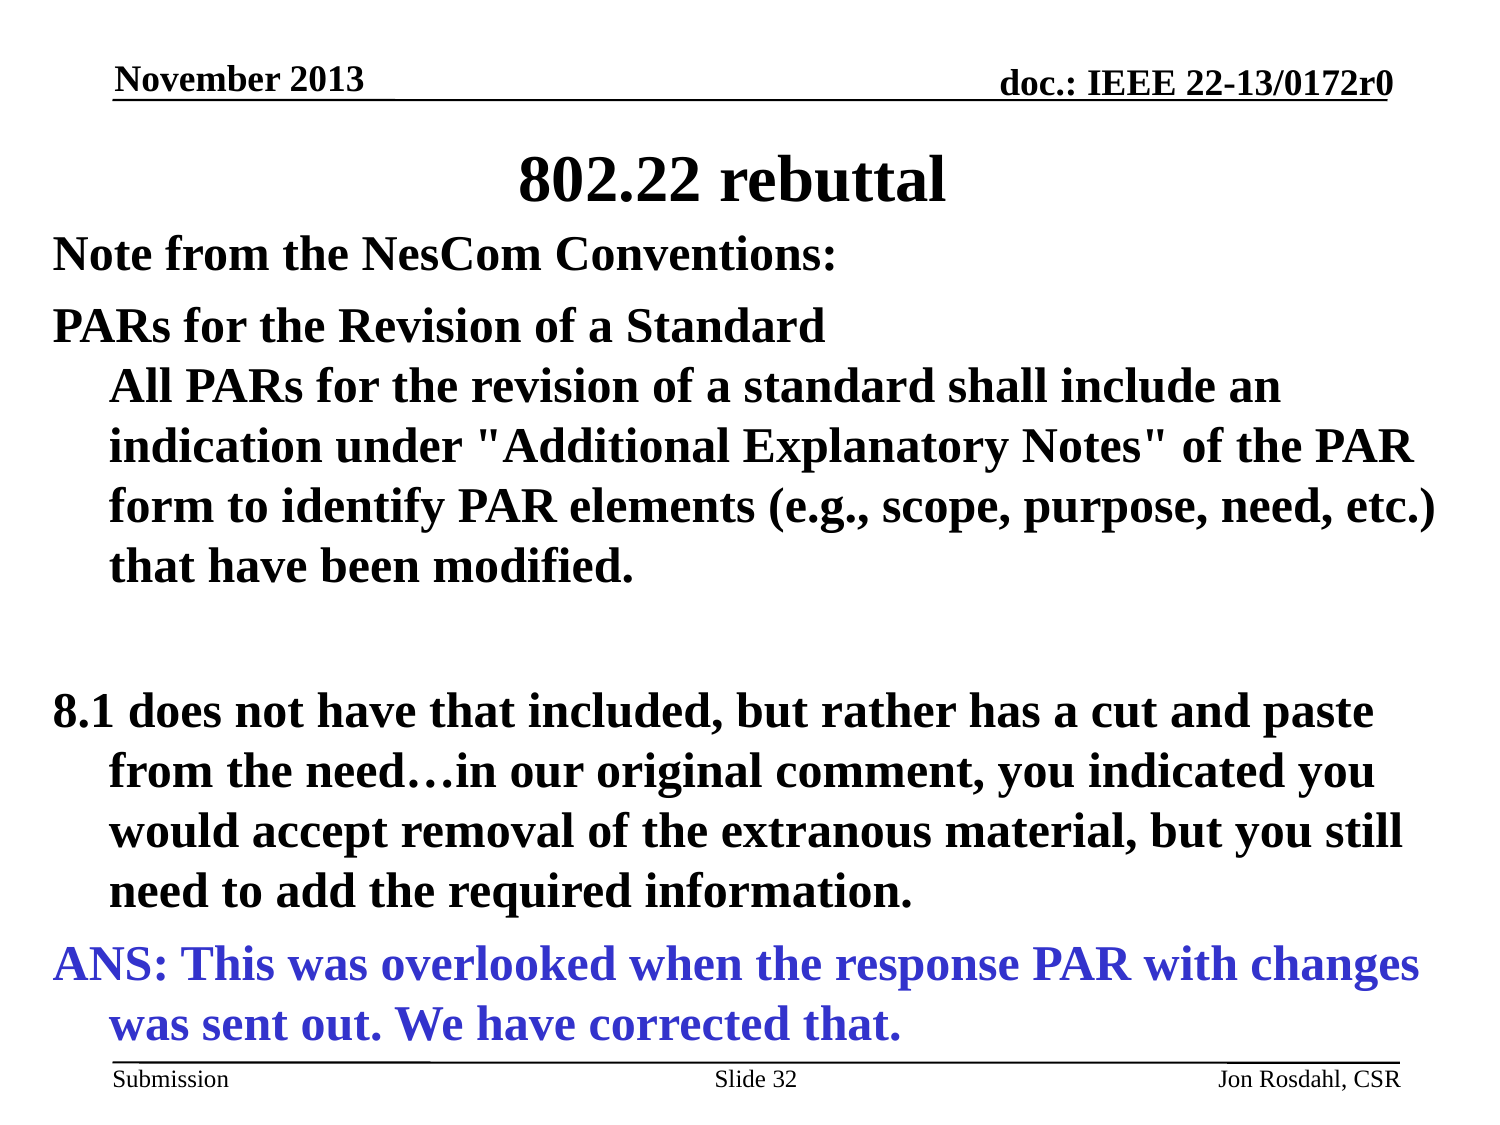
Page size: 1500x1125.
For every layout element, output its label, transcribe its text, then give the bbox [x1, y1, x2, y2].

footer Jon Rosdahl, CSR [878, 1061, 1402, 1093]
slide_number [114, 54, 423, 100]
slide_number Slide 32 [712, 1061, 800, 1123]
list Note from the NesCom Conventions: PARs for the Revision of a Standard All PARs for the revision of a standard shall include an indication under "Additional Explanatory Notes" of the PAR form to identify PAR elements (e.g., scope, purpose, need, etc.) that have been modified. 8.1 does not have that included, but rather has a cut and paste from the need…in our original comment, you indicated you would accept removal of the extranous material, but you still need to add the required information. ANS: This was overlooked when the response PAR with changes was sent out. We have corrected that. [37, 212, 1500, 1051]
title 802.22 rebuttal [112, 112, 1388, 212]
